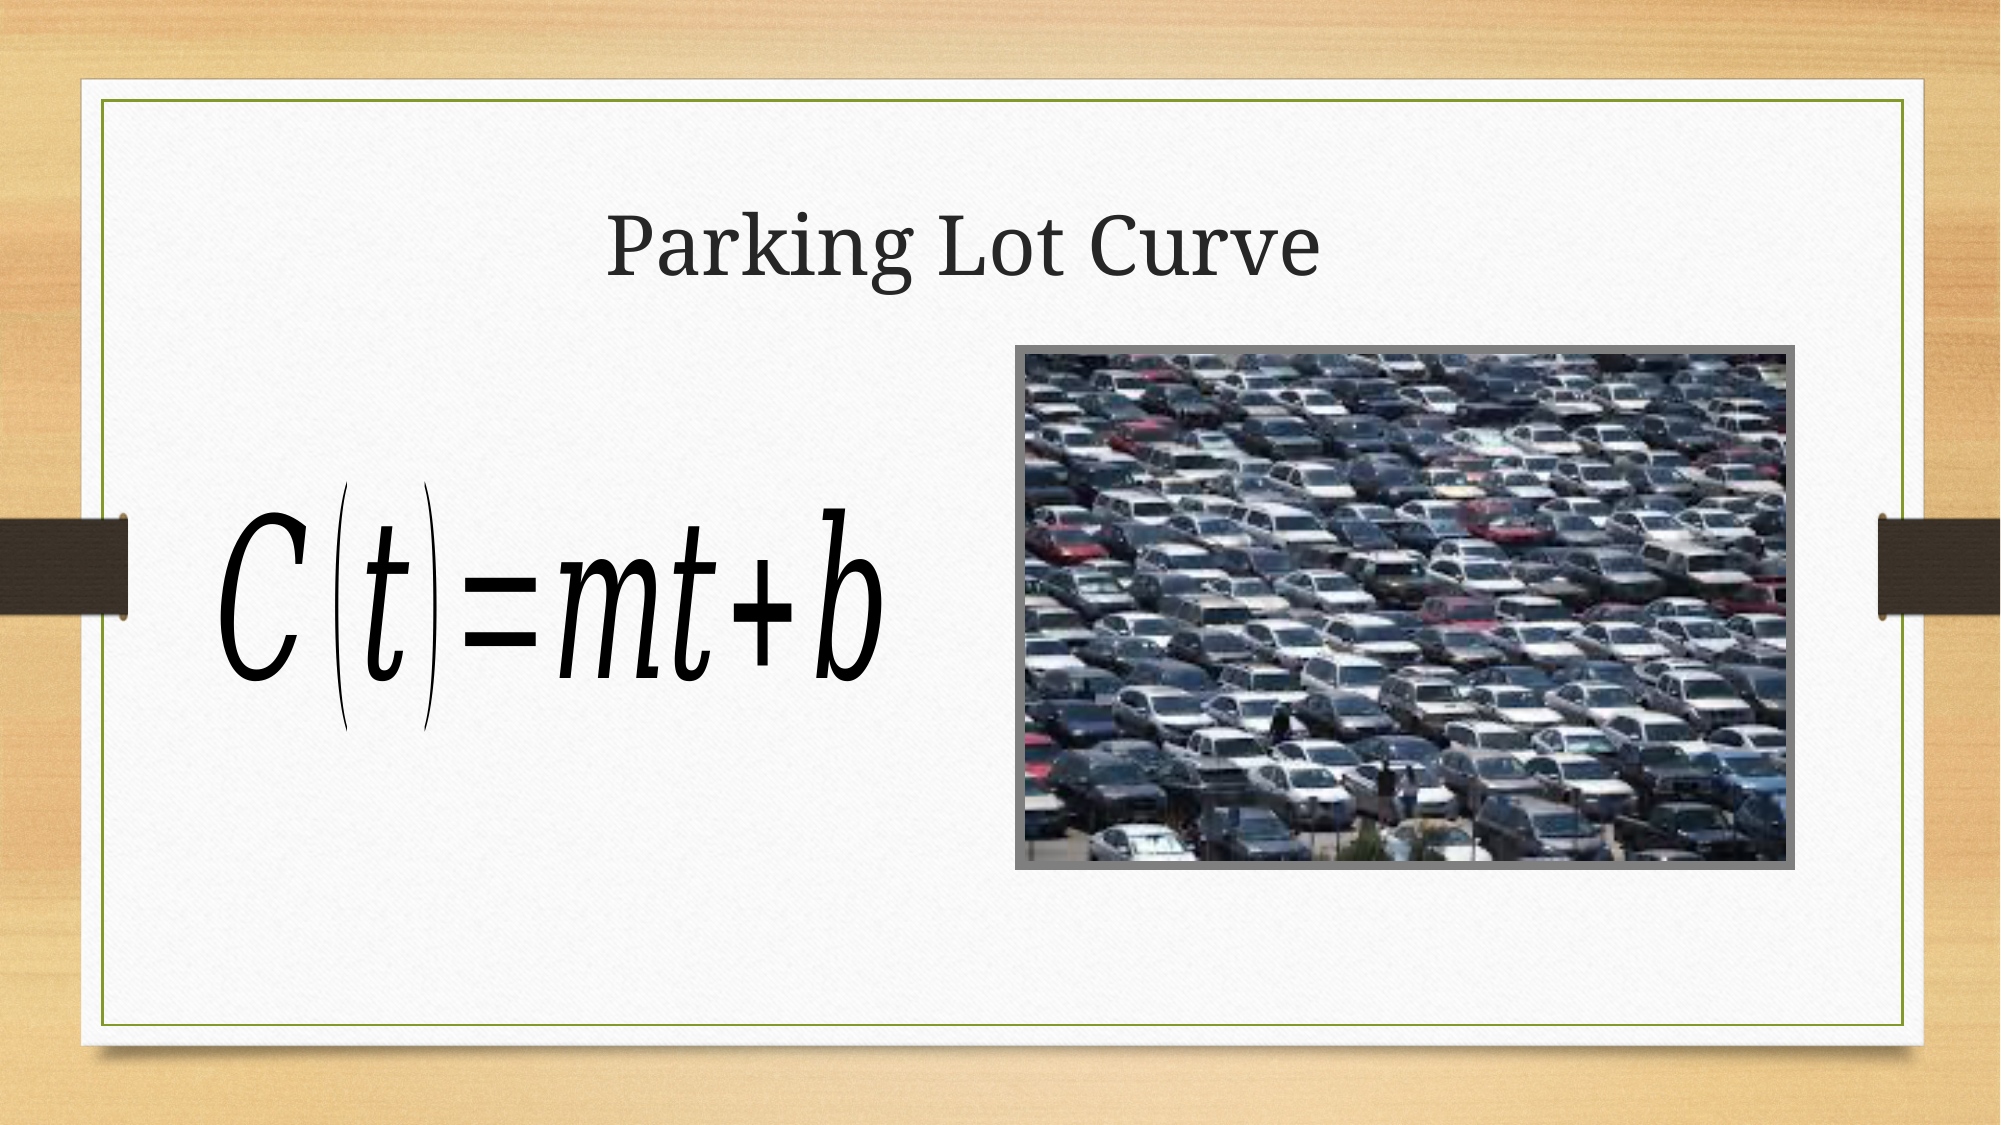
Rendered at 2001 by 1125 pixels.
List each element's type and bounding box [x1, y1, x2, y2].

text_box [0, 0, 2000, 1125]
picture [1024, 354, 1787, 862]
